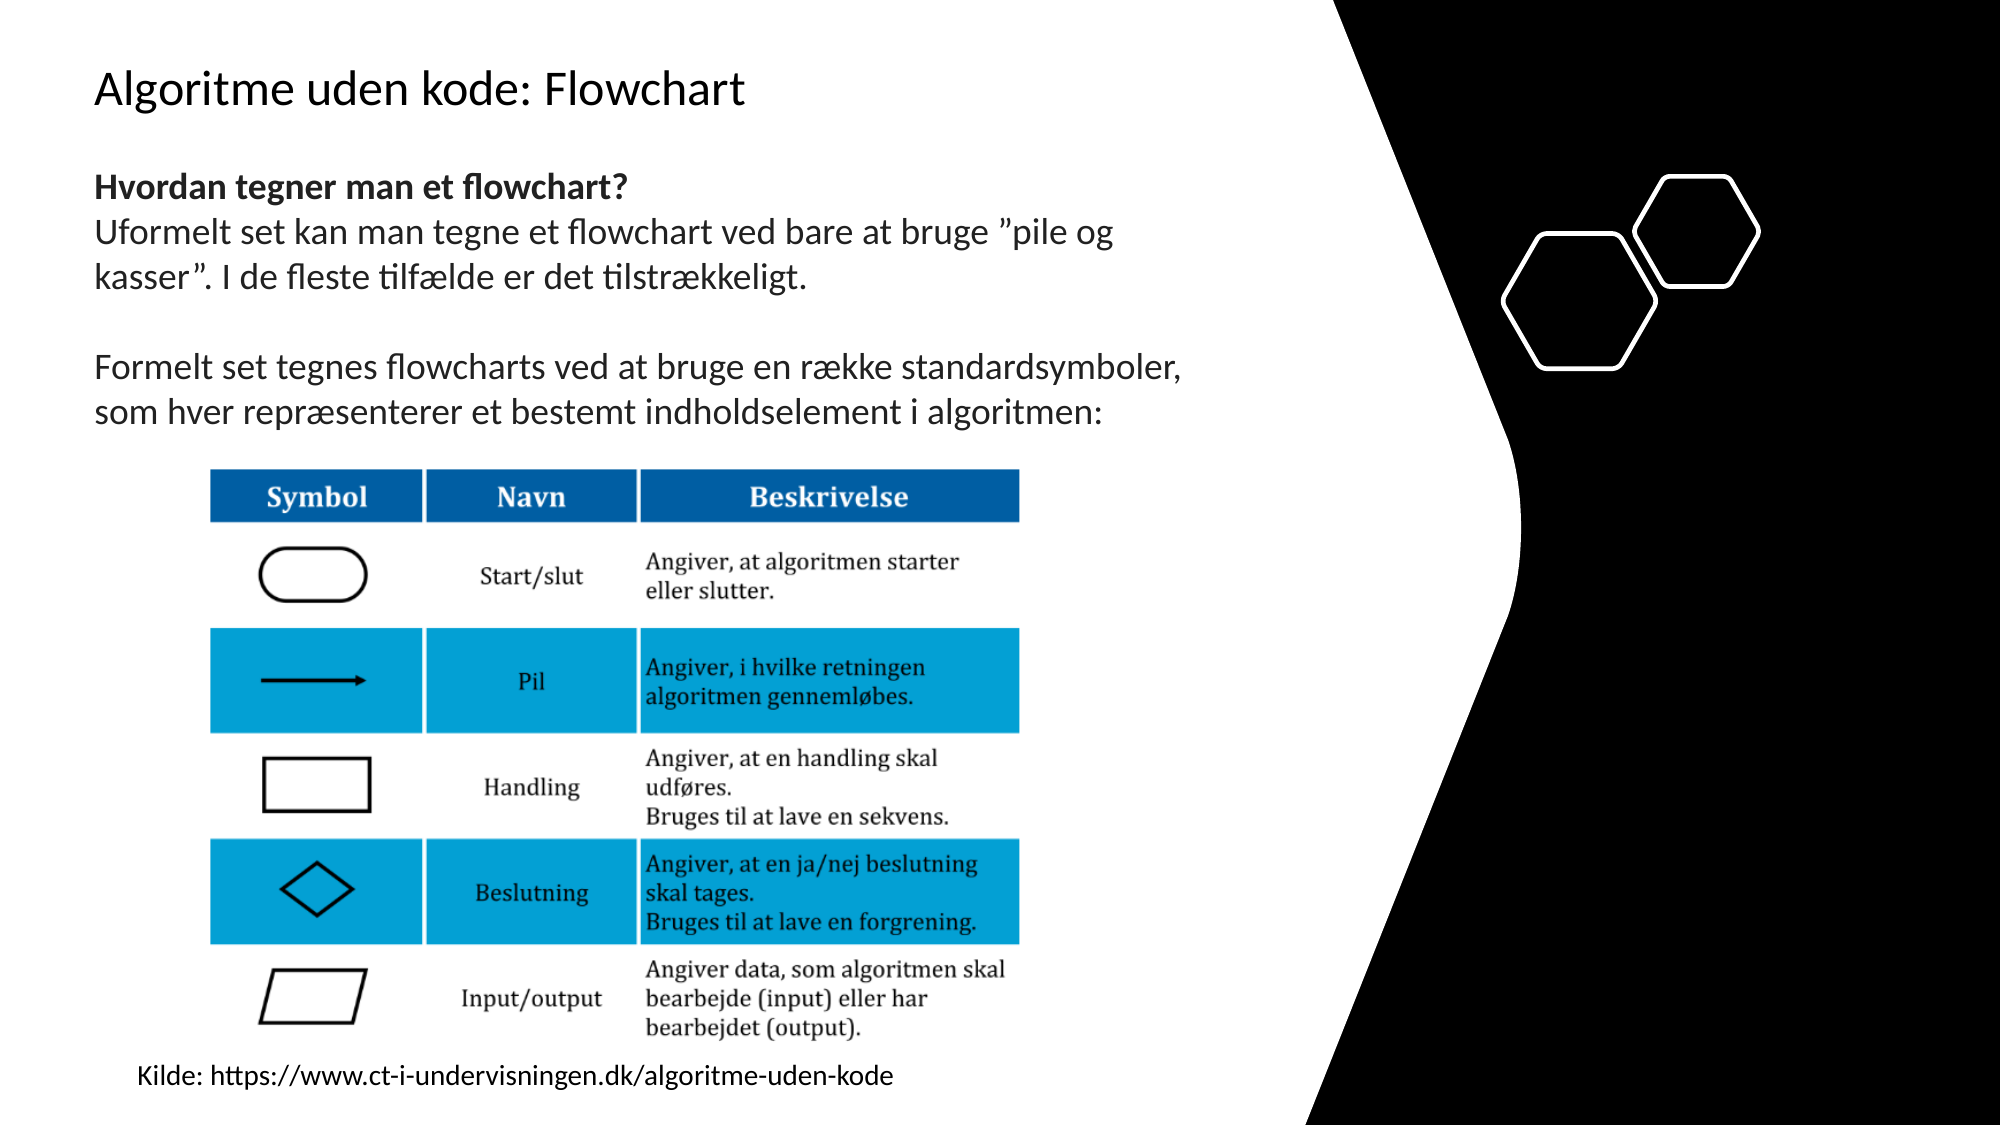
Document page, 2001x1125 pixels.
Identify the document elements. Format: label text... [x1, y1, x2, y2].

text_box Algoritme uden kode: Flowchart [79, 48, 1167, 124]
text_box [1307, 0, 2000, 1125]
picture [207, 466, 1039, 1049]
text_box Hvordan tegner man et flowchart? Uformelt set kan man tegne et flowchart ved bare at bruge ”pile og kasser”. I de fleste tilfælde er det tilstrækkeligt. Formelt set tegnes flowcharts ved at bruge en række standardsymboler, som hver repræsenterer et bestemt indholdselement i algoritmen: [79, 154, 1241, 485]
text_box [0, 0, 1523, 1125]
text_box Kilde: https://www.ct-i-undervisningen.dk/algoritme-uden-kode [122, 1048, 910, 1099]
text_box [1502, 176, 1759, 369]
